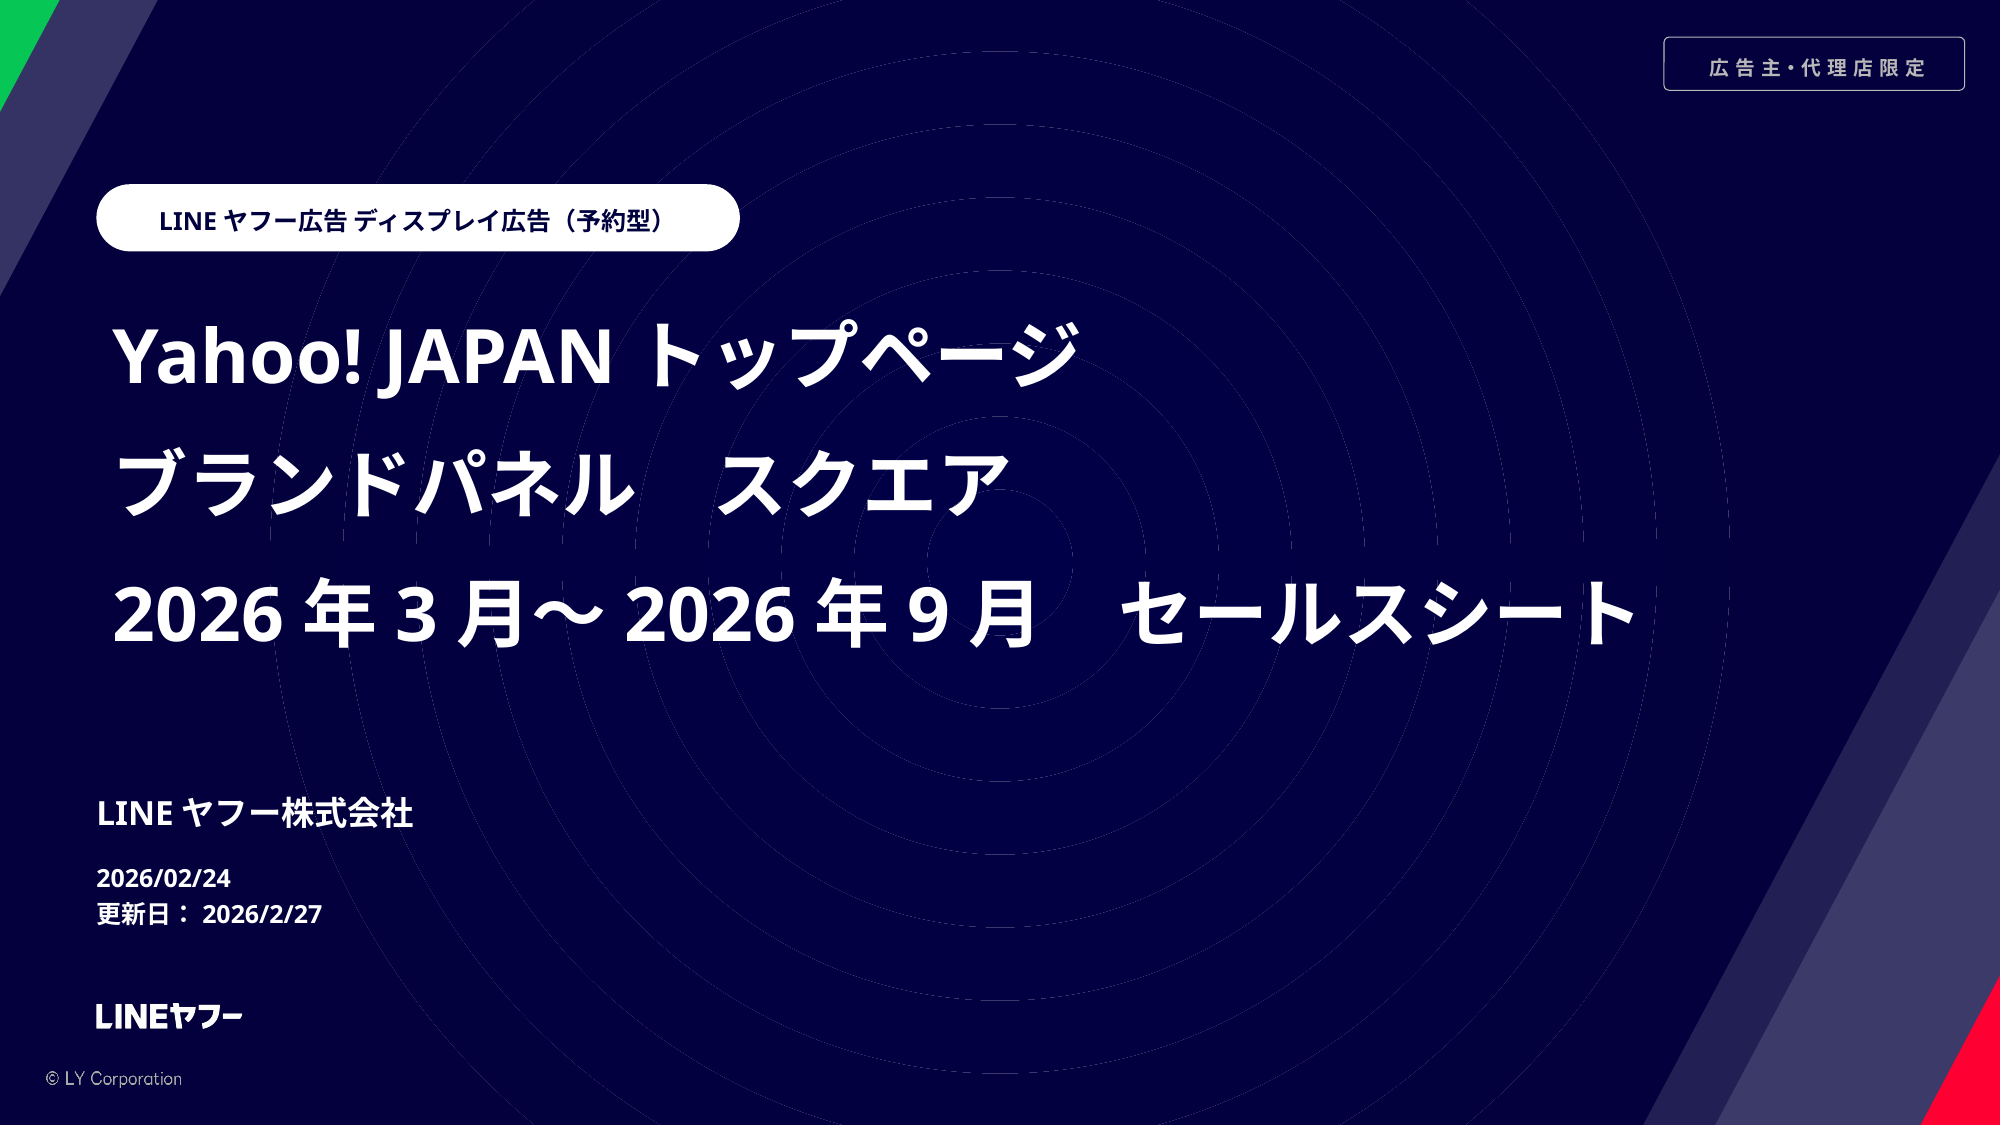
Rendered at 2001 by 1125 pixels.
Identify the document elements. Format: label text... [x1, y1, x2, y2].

picture [46, 1071, 181, 1088]
list 2026/02/24 [96, 865, 939, 911]
text_box 更新日：2026/2/27 [96, 902, 359, 948]
text_box LINEヤフー広告 ディスプレイ広告（予約型） [95, 183, 741, 253]
text_box Yahoo! JAPANトップページ ブランドパネル スクエア 2026年3月～2026年9月 セールスシート [112, 284, 1920, 563]
list LINEヤフー株式会社 [96, 723, 1552, 832]
